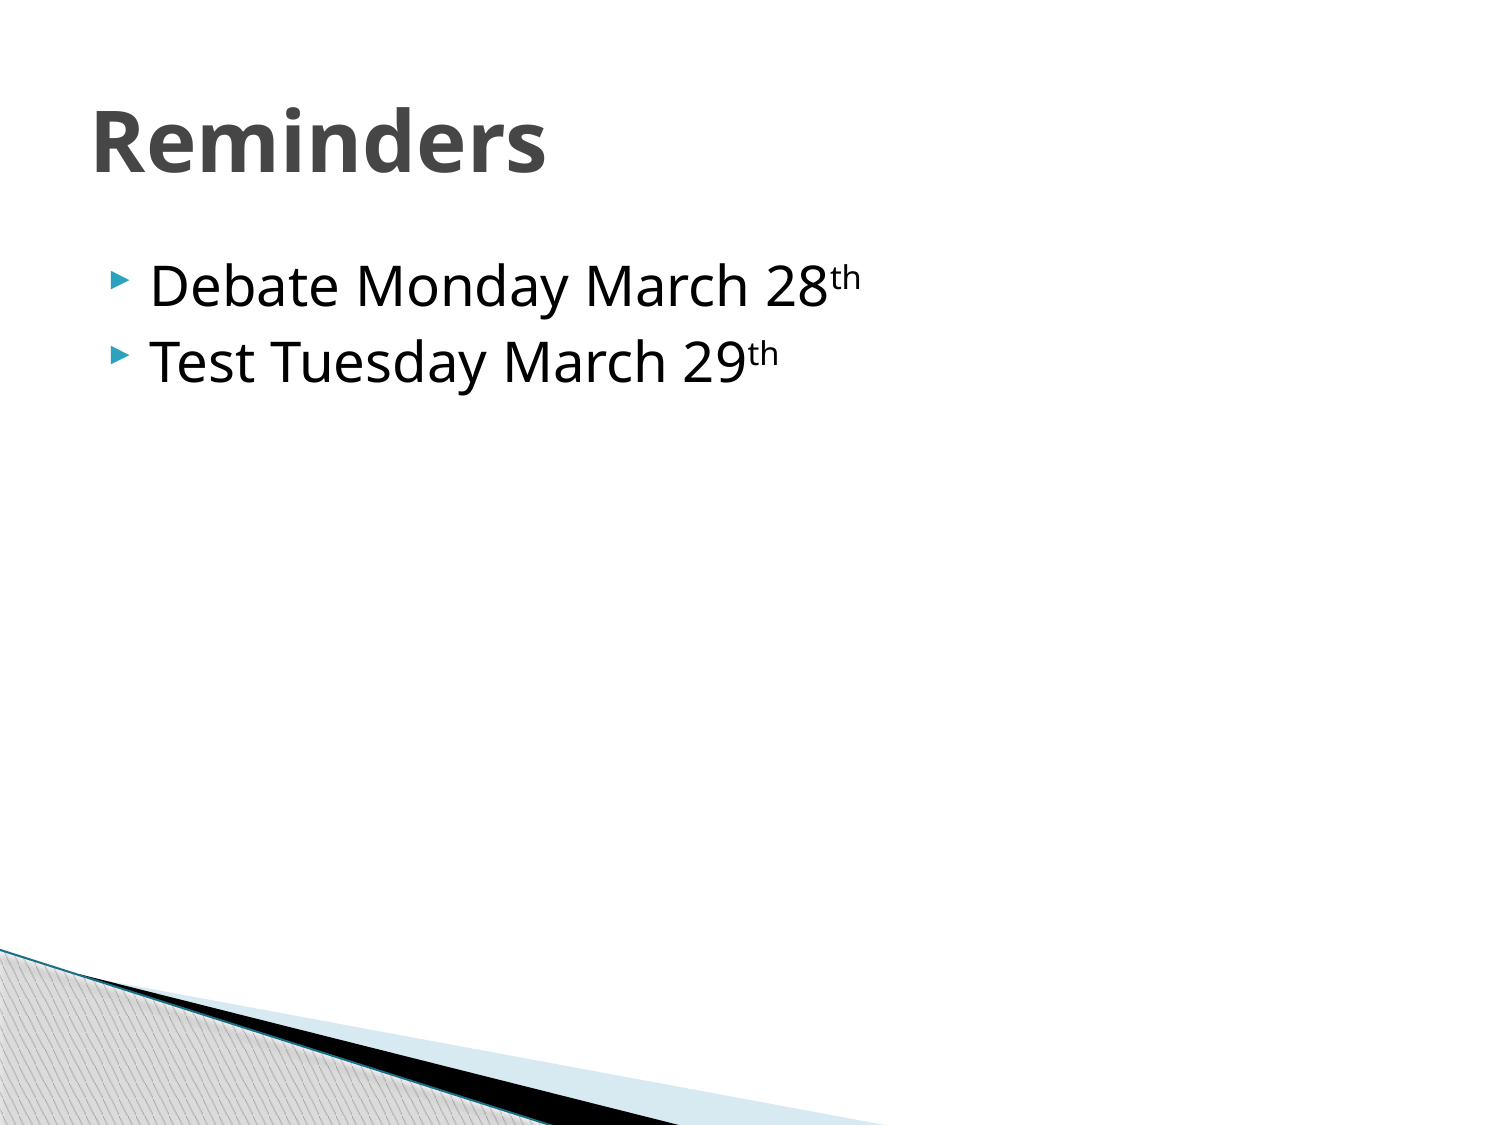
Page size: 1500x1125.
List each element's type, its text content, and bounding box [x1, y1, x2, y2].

title Reminders [75, 45, 1425, 233]
list Debate Monday March 28th Test Tuesday March 29th [75, 243, 1425, 986]
